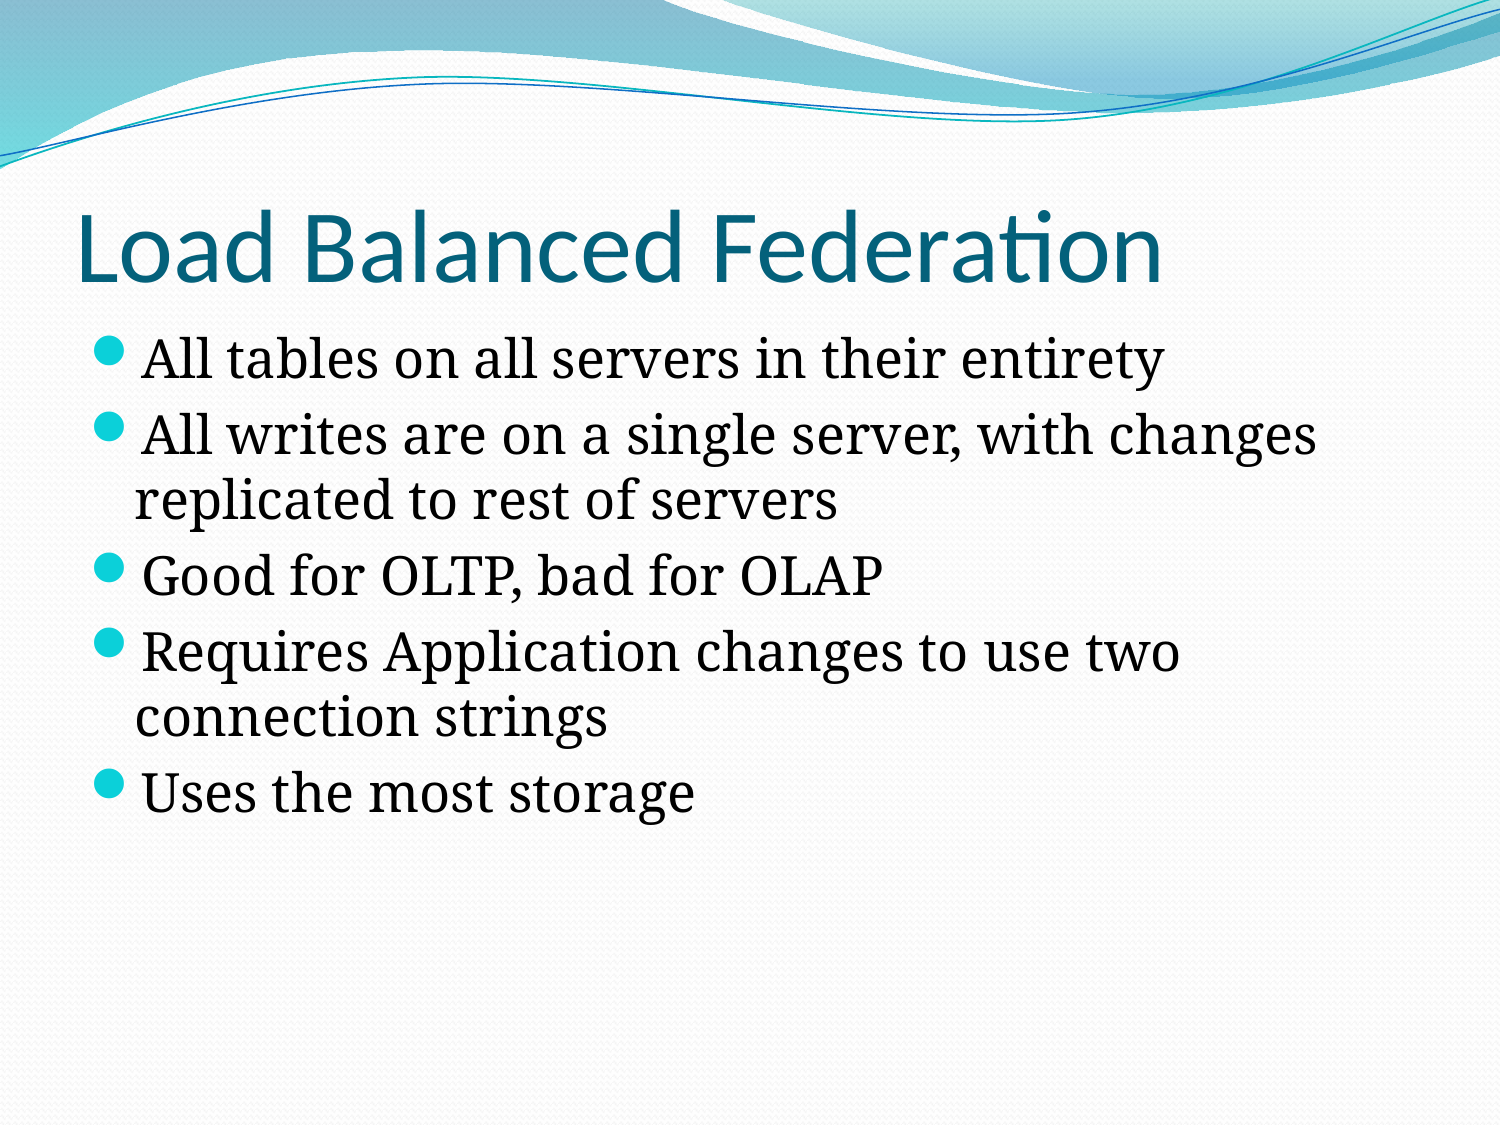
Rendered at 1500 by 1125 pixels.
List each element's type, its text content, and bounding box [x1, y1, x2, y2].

list All tables on all servers in their entirety All writes are on a single server, with changes replicated to rest of servers Good for OLTP, bad for OLAP Requires Application changes to use two connection strings Uses the most storage [75, 317, 1425, 1038]
title Load Balanced Federation [75, 115, 1425, 303]
